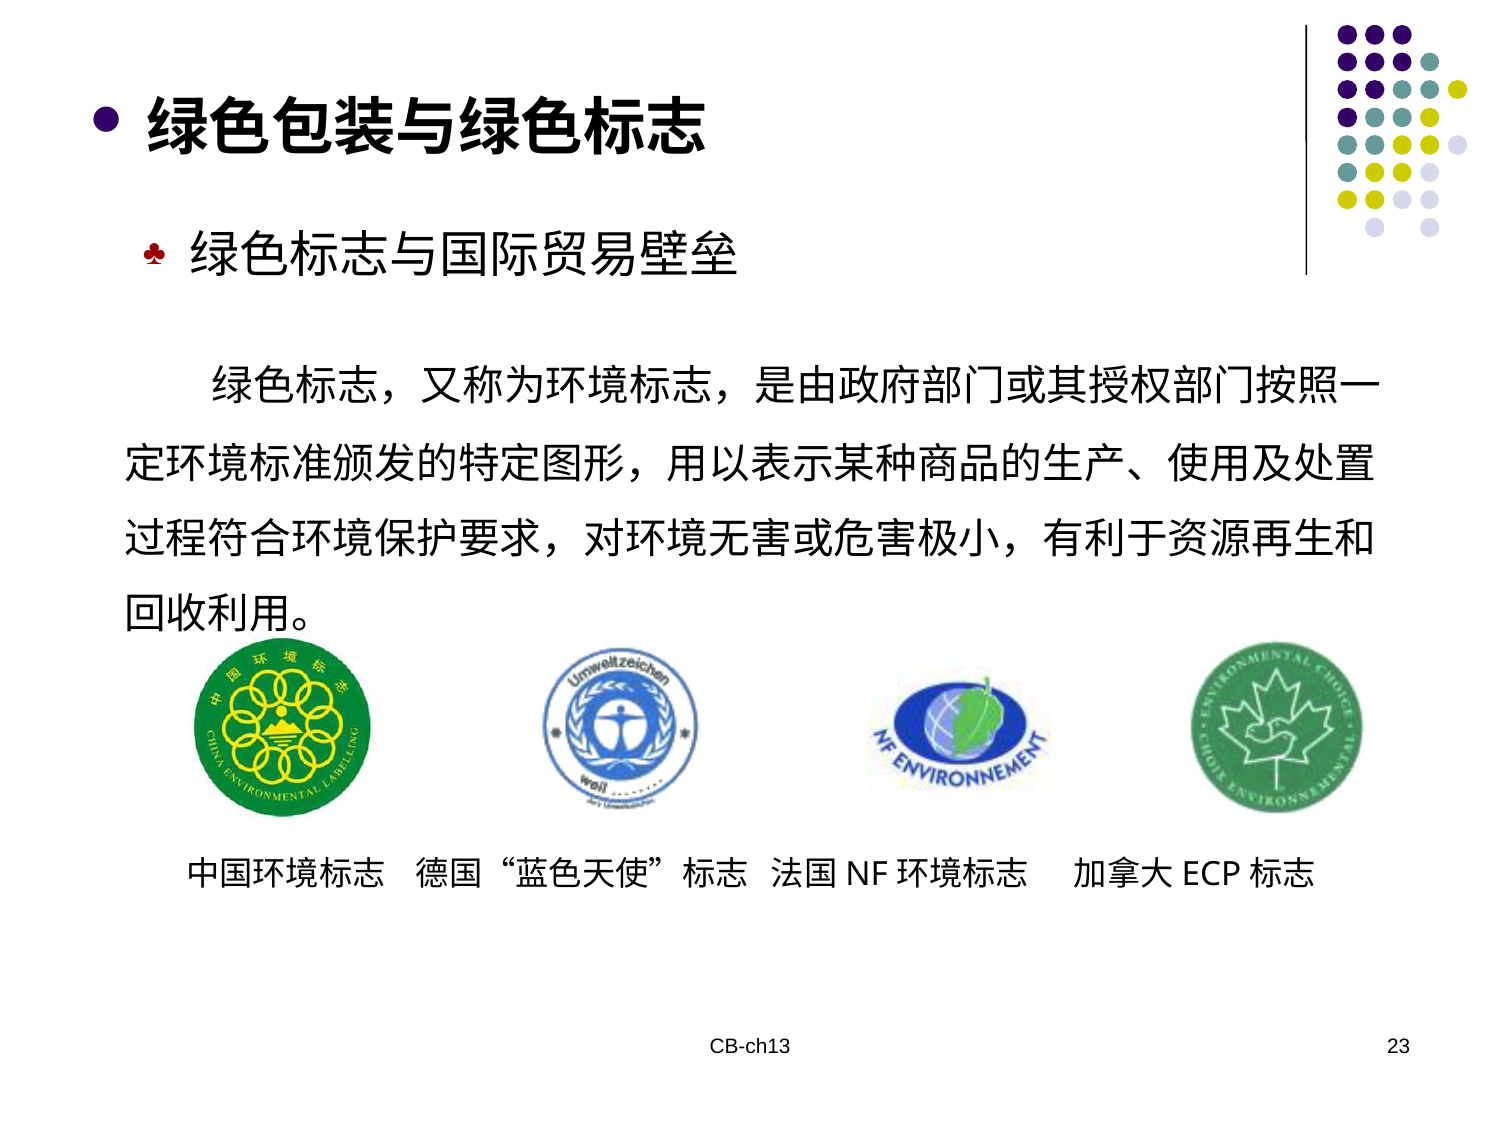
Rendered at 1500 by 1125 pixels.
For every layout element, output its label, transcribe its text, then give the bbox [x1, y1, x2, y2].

text_box 绿色包装与绿色标志 [75, 42, 1313, 209]
footer CB-ch13 [512, 1024, 988, 1101]
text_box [116, 633, 1500, 900]
text_box 绿色标志与国际贸易壁垒 绿色标志，又称为环境标志，是由政府部门或其授权部门按照一定环境标准颁发的特定图形，用以表示某种商品的生产、使用及处置过程符合环境保护要求，对环境无害或危害极小，有利于资源再生和回收利用。 [53, 184, 1420, 1005]
slide_number 23 [1074, 1024, 1426, 1101]
